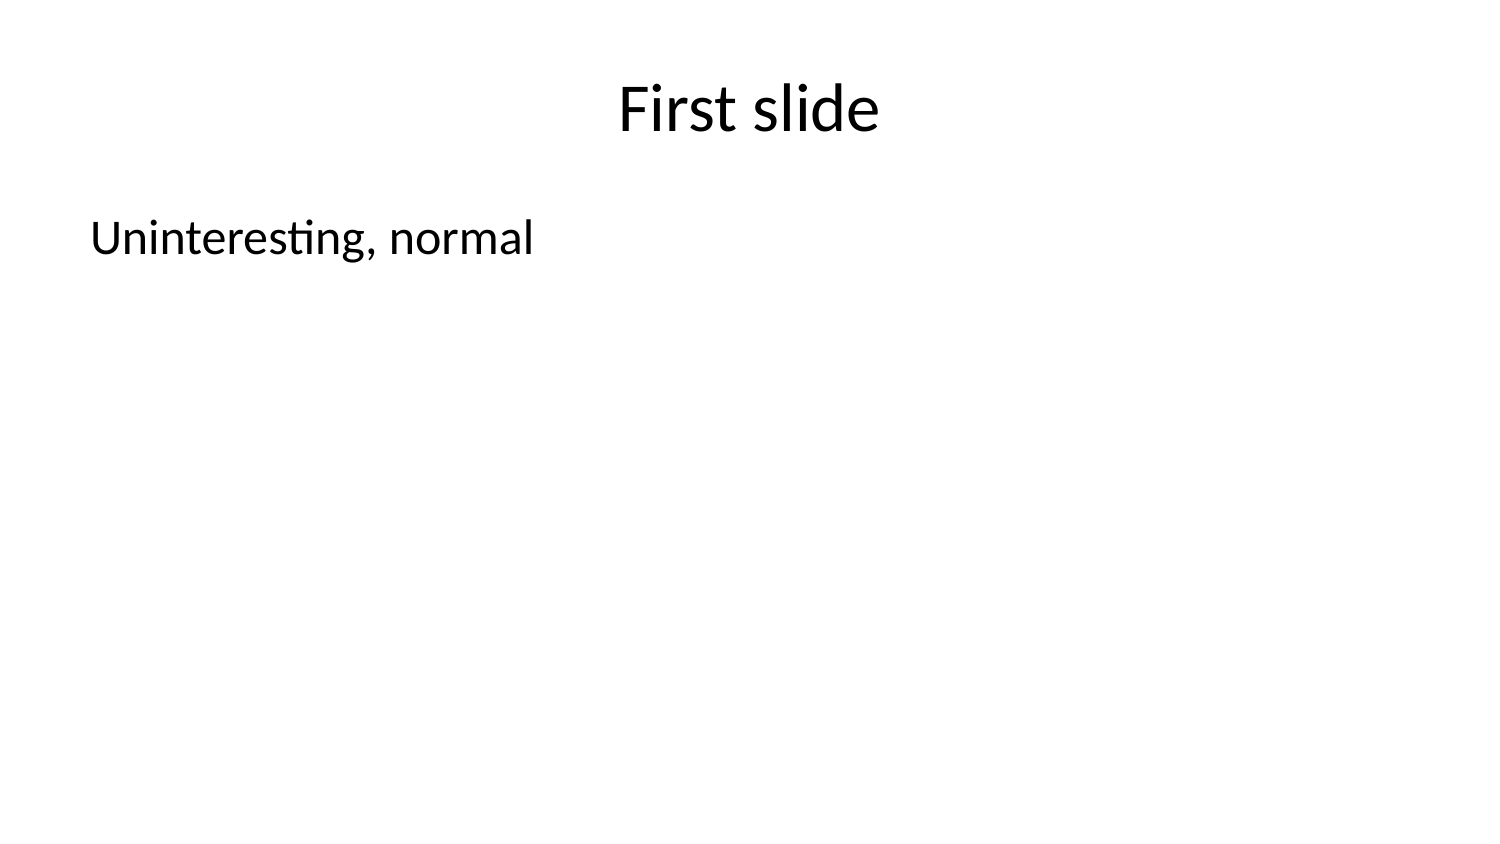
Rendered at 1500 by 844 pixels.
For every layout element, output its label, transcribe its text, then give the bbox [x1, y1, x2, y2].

list Uninteresting, normal [75, 196, 1425, 754]
title First slide [75, 33, 1425, 175]
